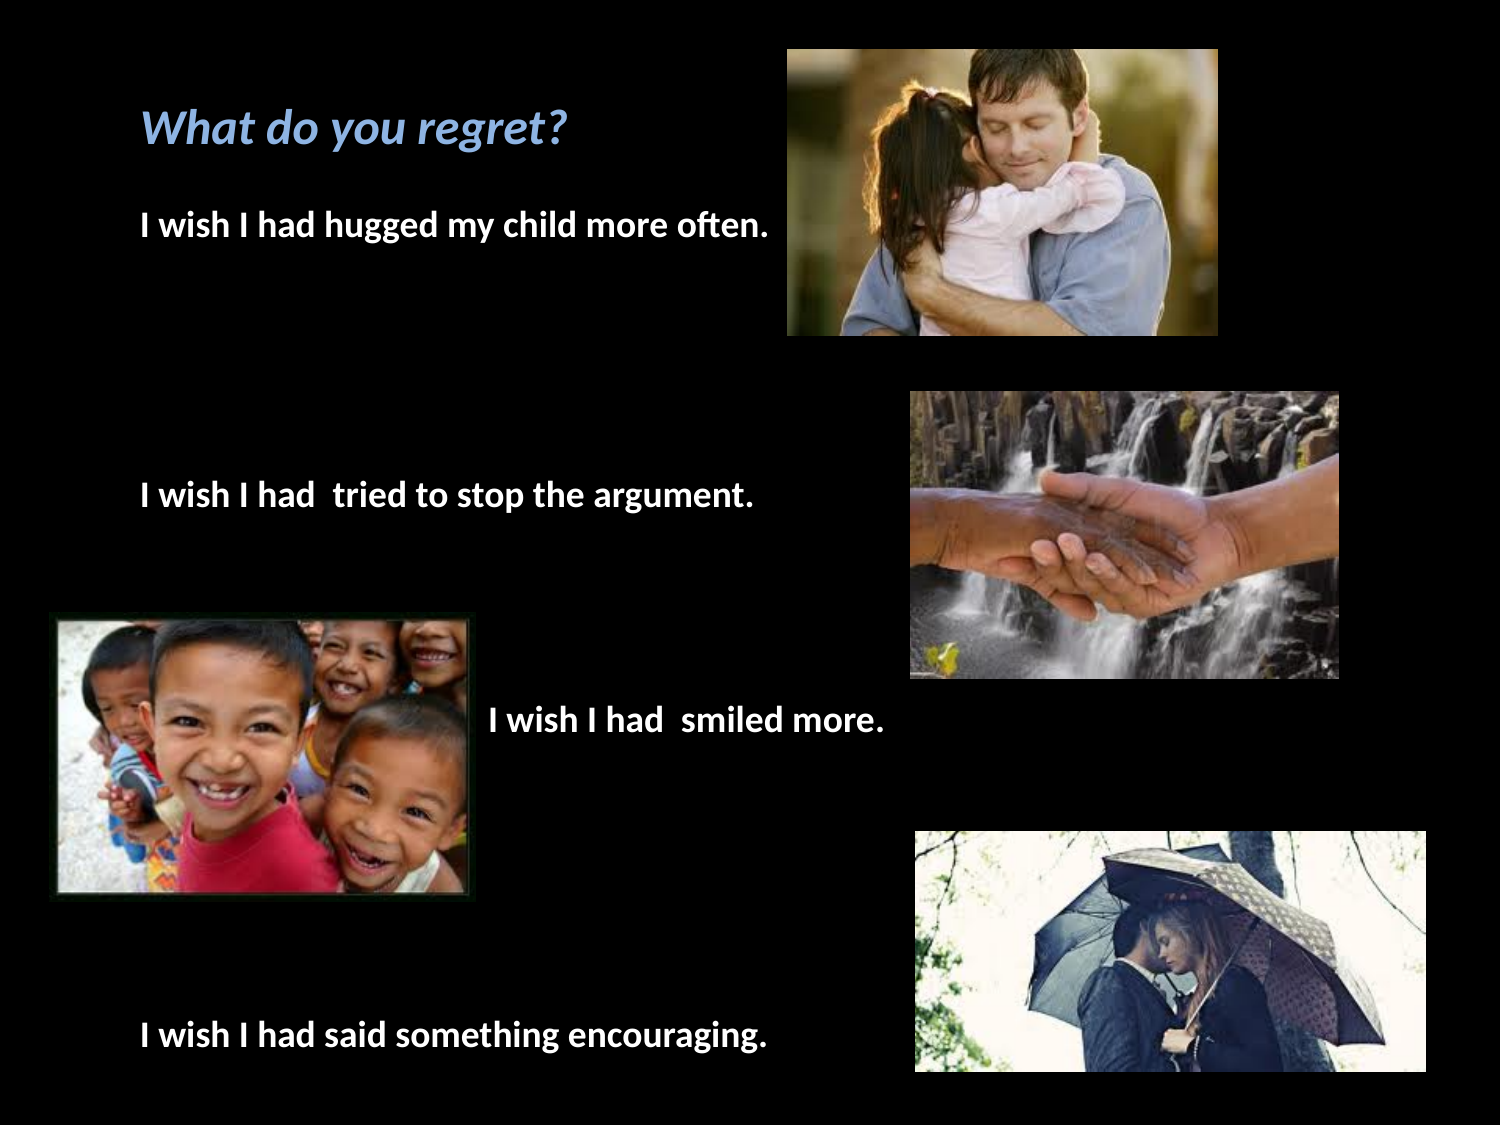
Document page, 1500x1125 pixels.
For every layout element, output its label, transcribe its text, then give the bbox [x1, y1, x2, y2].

picture [787, 49, 1218, 337]
picture [914, 831, 1427, 1073]
picture [910, 390, 1339, 679]
picture [48, 612, 476, 902]
text_box What do you regret? I wish I had hugged my child more often. I wish I had tried to stop the argument. I wish I had smiled more. I wish I had said something encouraging. [124, 87, 1025, 1063]
